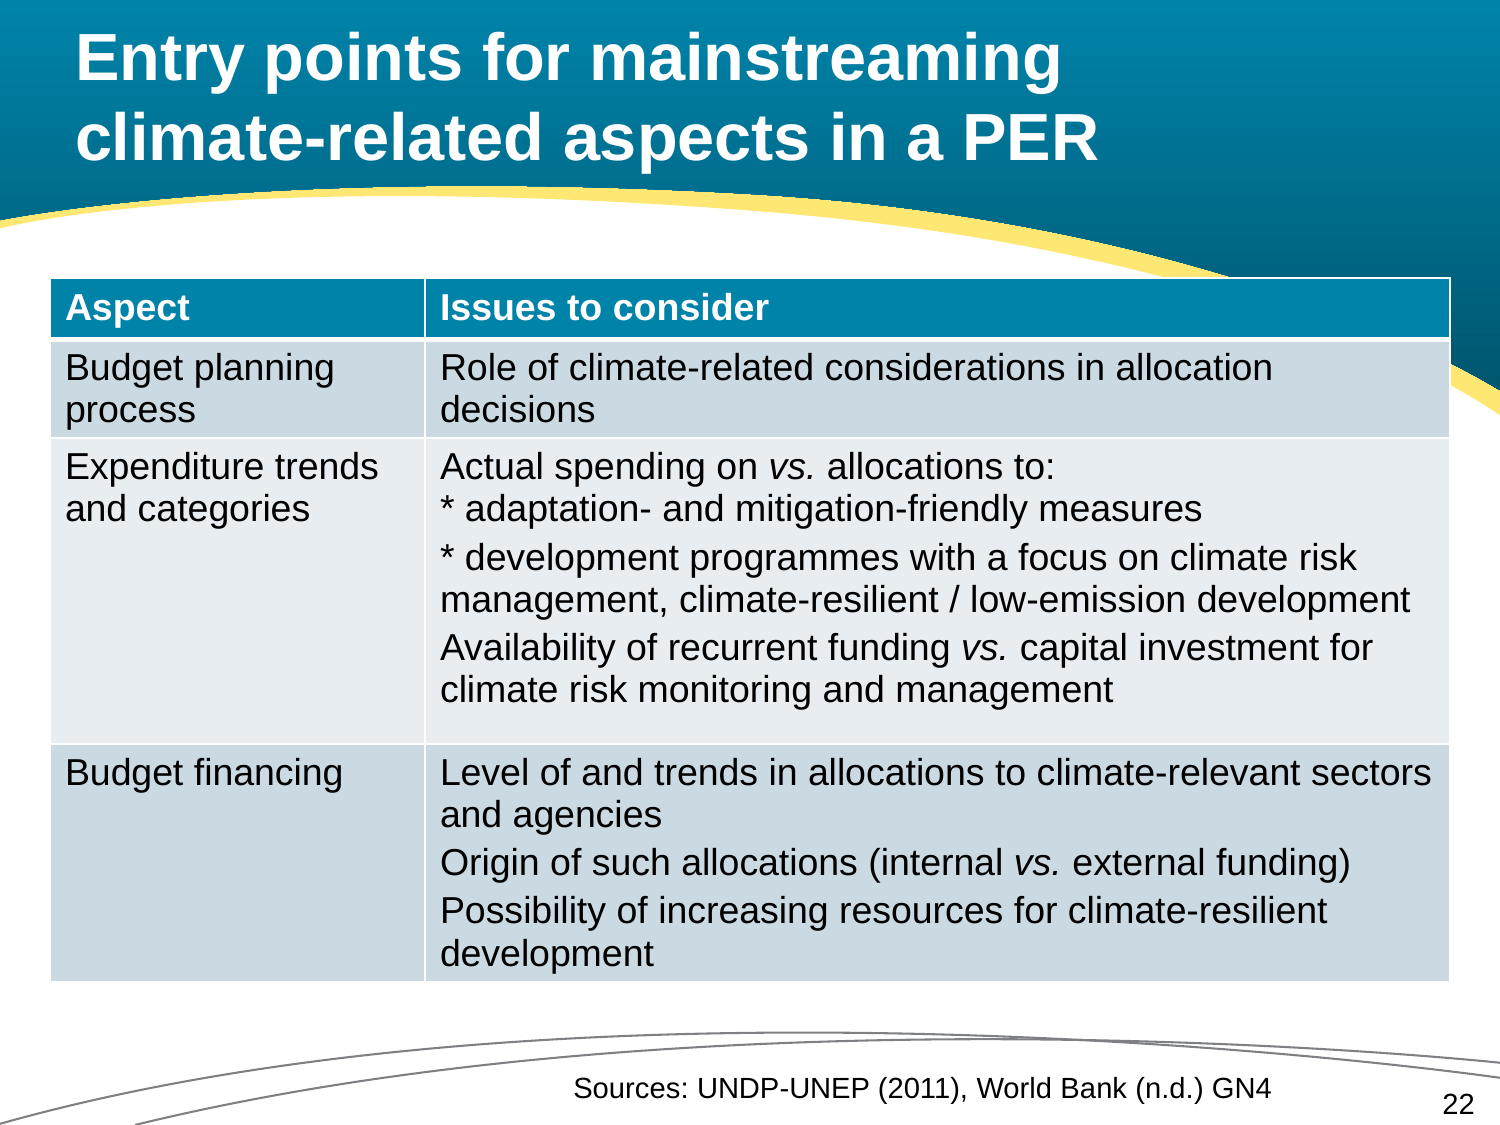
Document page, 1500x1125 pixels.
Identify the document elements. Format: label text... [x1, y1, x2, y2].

table_cell Actual spending on vs. allocations to: * adaptation- and mitigation-friendly measures * development programmes with a focus on climate risk management, climate-resilient / low-emission development Availability of recurrent funding vs. capital investment for climate risk monitoring and management [426, 439, 1449, 743]
slide_number 22 [1288, 1084, 1476, 1113]
table_cell Level of and trends in allocations to climate-relevant sectors and agencies Origin of such allocations (internal vs. external funding) Possibility of increasing resources for climate-resilient development [426, 745, 1449, 981]
table_cell Budget planning process [51, 342, 424, 437]
text_box Sources: UNDP-UNEP (2011), World Bank (n.d.) GN4 [487, 1062, 1288, 1113]
table_cell Expenditure trends and categories [51, 439, 424, 743]
title Entry points for mainstreaming climate-related aspects in a PER [74, 0, 1476, 188]
table_cell Role of climate-related considerations in allocation decisions [426, 342, 1449, 437]
table_cell Budget financing [51, 745, 424, 981]
table_header Issues to consider [426, 279, 1449, 337]
table_header Aspect [51, 279, 424, 337]
